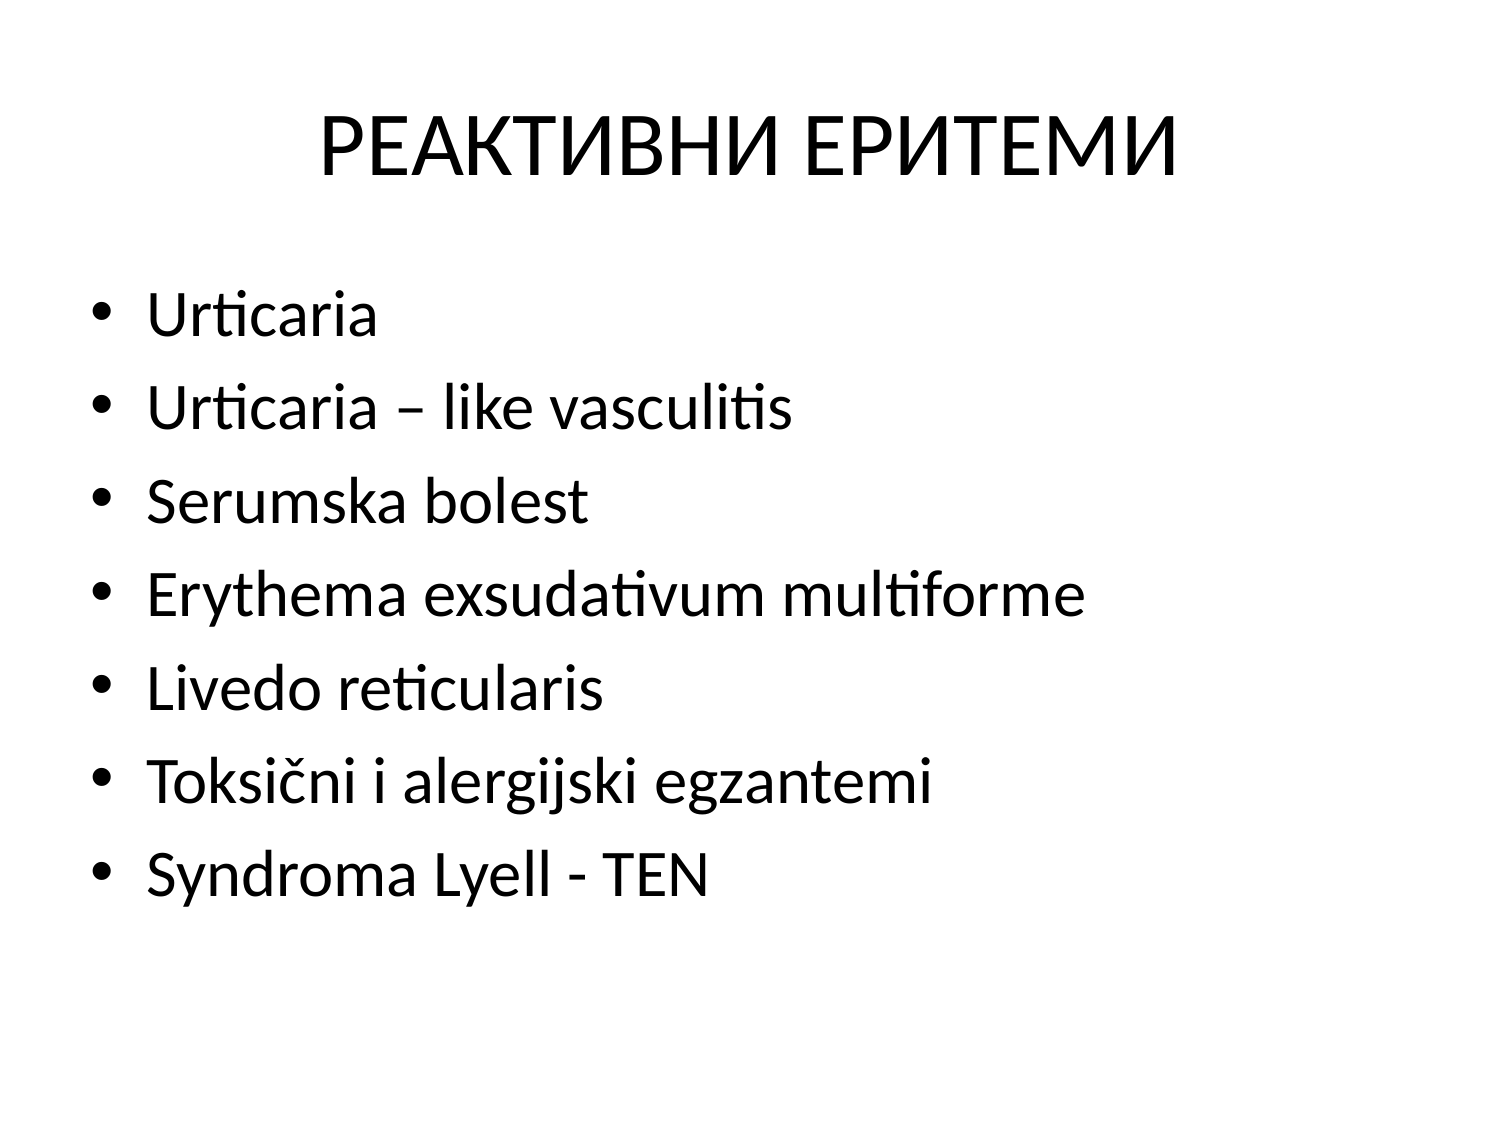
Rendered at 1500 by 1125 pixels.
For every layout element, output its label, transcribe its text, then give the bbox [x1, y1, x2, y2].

title РЕАКТИВНИ ЕРИТЕМИ [75, 45, 1425, 233]
list Urticaria Urticaria – like vasculitis Serumska bolest Erythema exsudativum multiforme Livedo reticularis Toksični i alergijski egzantemi Syndroma Lyell - TEN [75, 262, 1425, 1005]
